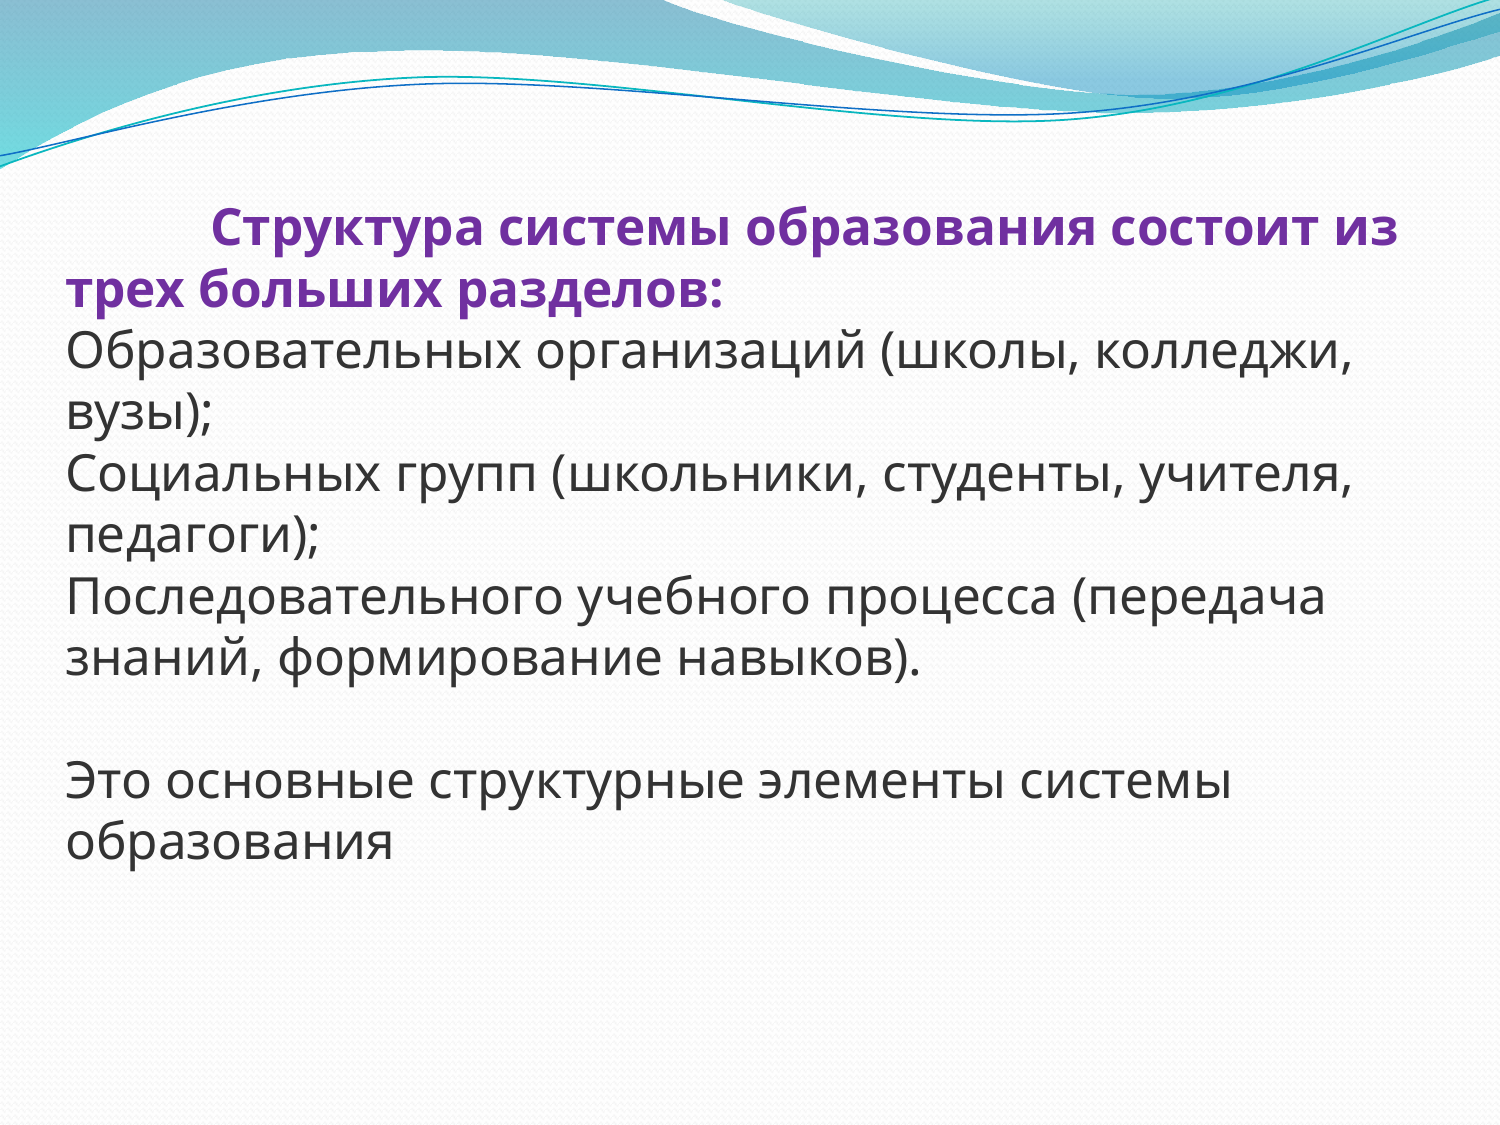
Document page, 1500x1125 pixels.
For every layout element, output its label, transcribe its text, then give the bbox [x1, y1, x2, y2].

title Структура системы образования состоит из трех больших разделов: Образовательных организаций (школы, колледжи, вузы); Социальных групп (школьники, студенты, учителя, педагоги); Последовательного учебного процесса (передача знаний, формирование навыков). Это основные структурные элементы системы образования [64, 184, 1415, 941]
